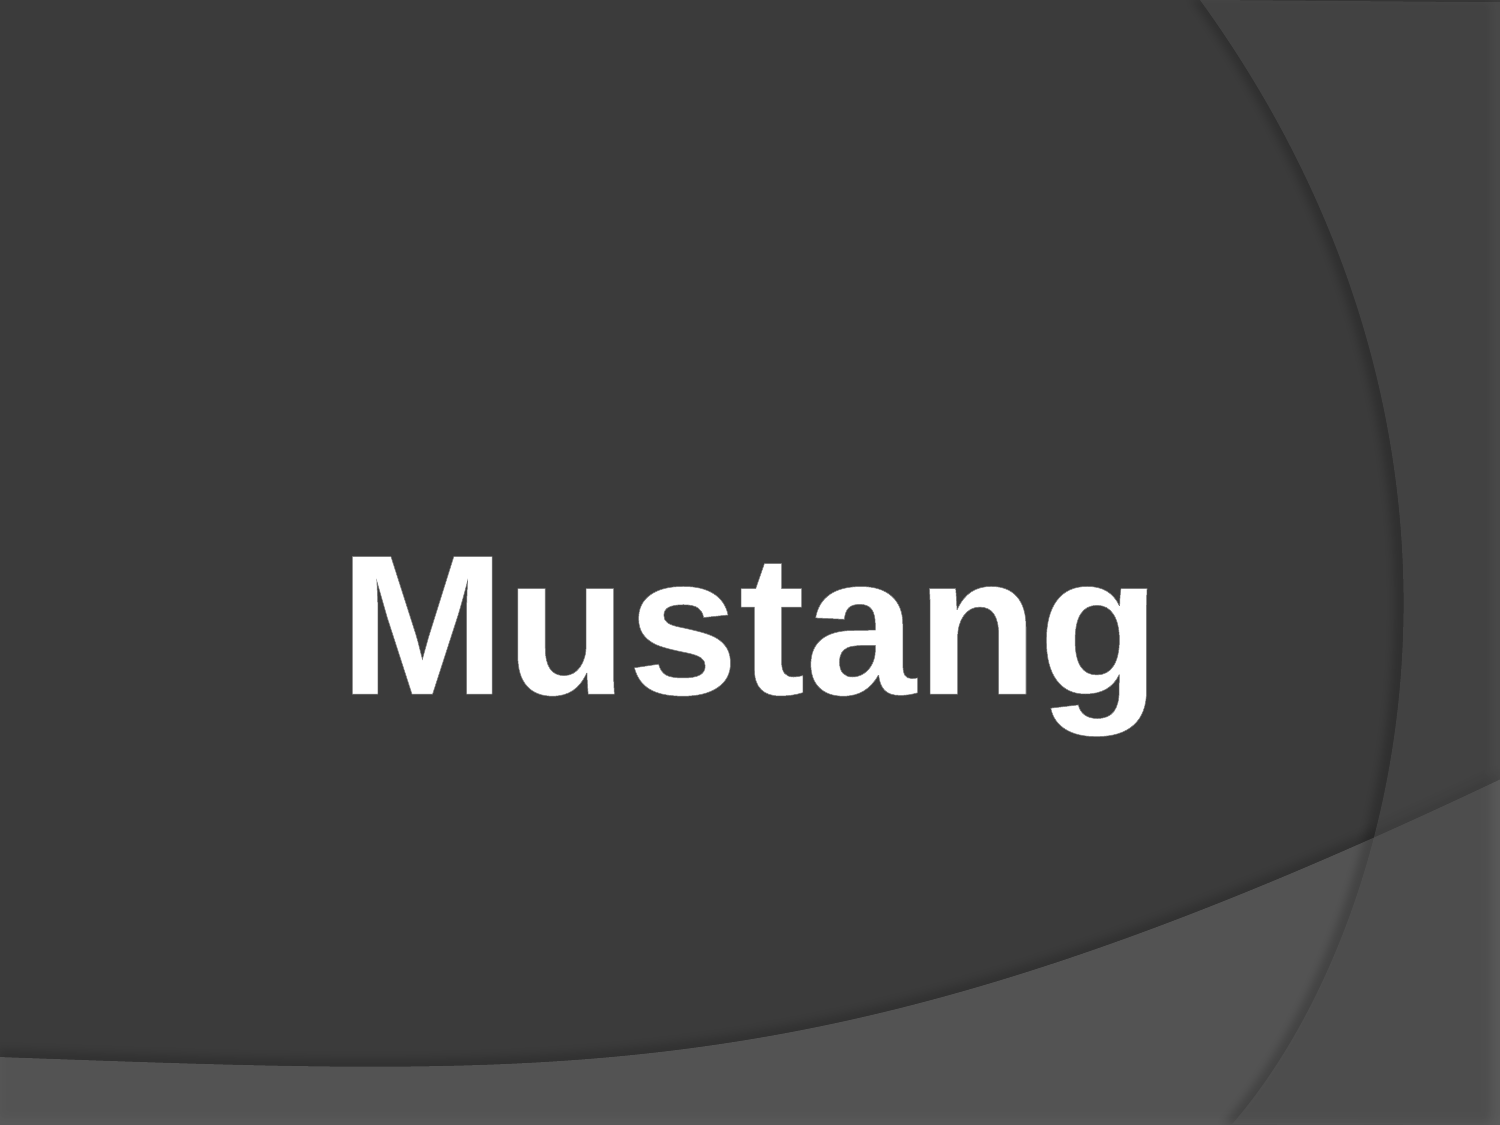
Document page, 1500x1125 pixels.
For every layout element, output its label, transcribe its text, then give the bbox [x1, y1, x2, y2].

text_box Mustang [323, 486, 1177, 742]
